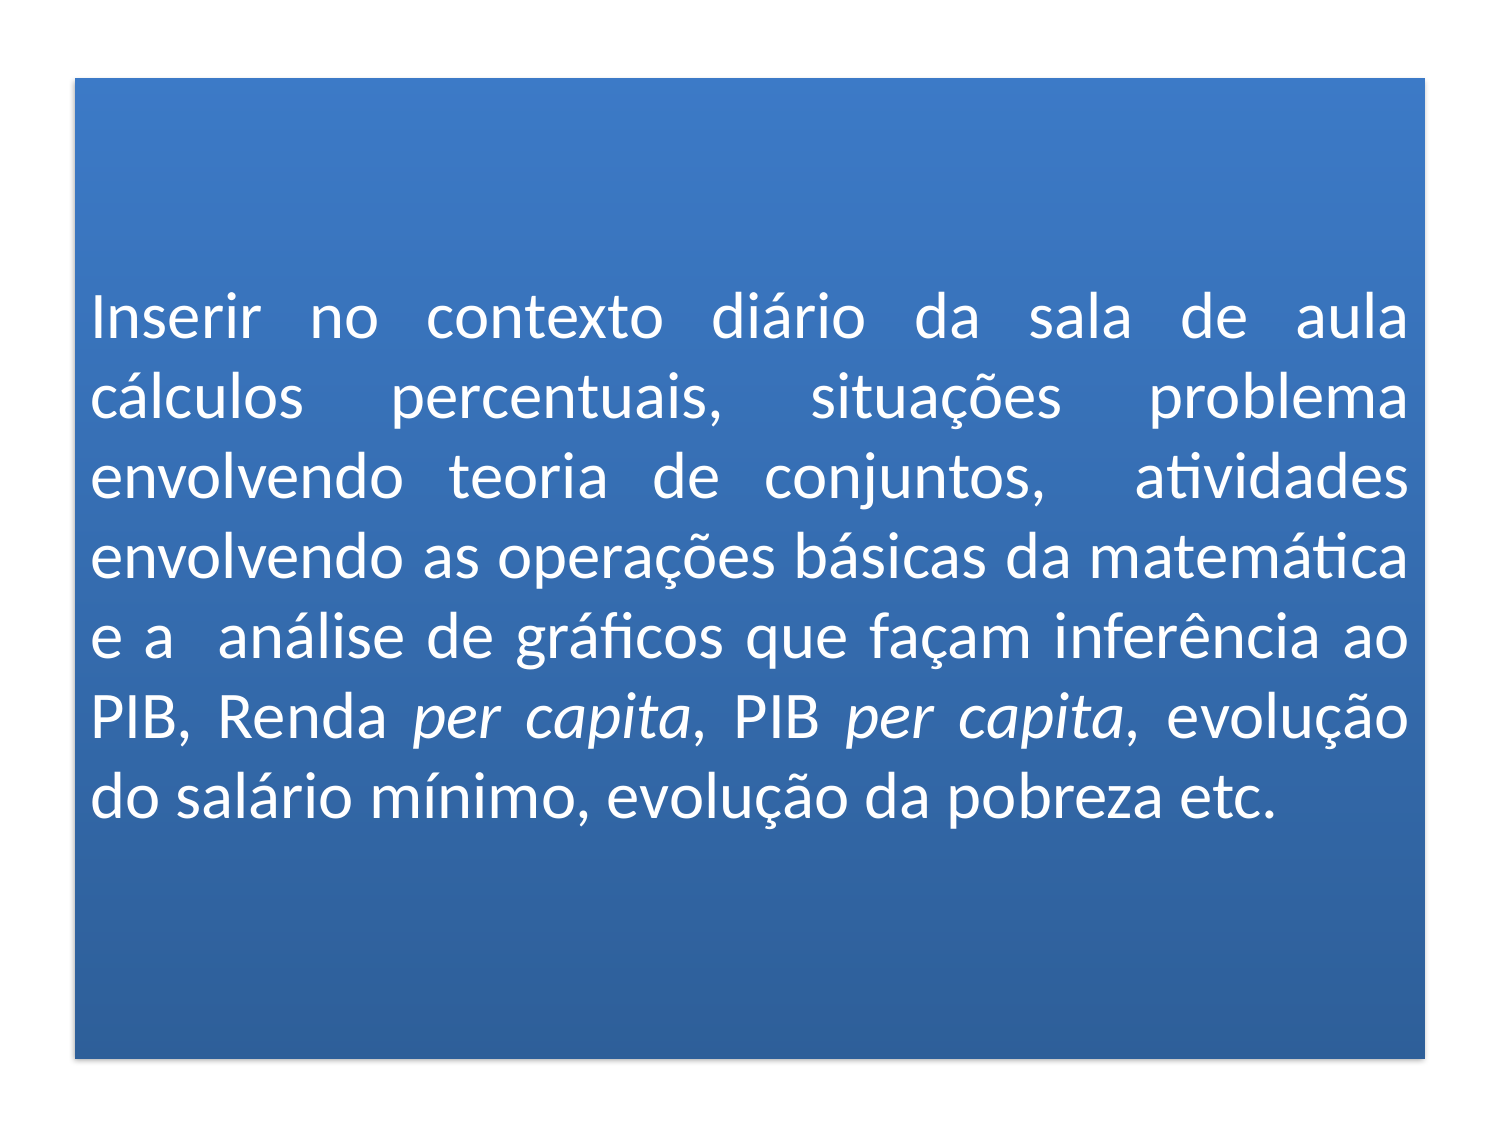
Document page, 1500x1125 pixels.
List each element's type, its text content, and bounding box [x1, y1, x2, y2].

list Inserir no contexto diário da sala de aula cálculos percentuais, situações problema envolvendo teoria de conjuntos, atividades envolvendo as operações básicas da matemática e a análise de gráficos que façam inferência ao PIB, Renda per capita, PIB per capita, evolução do salário mínimo, evolução da pobreza etc. [75, 78, 1425, 1059]
